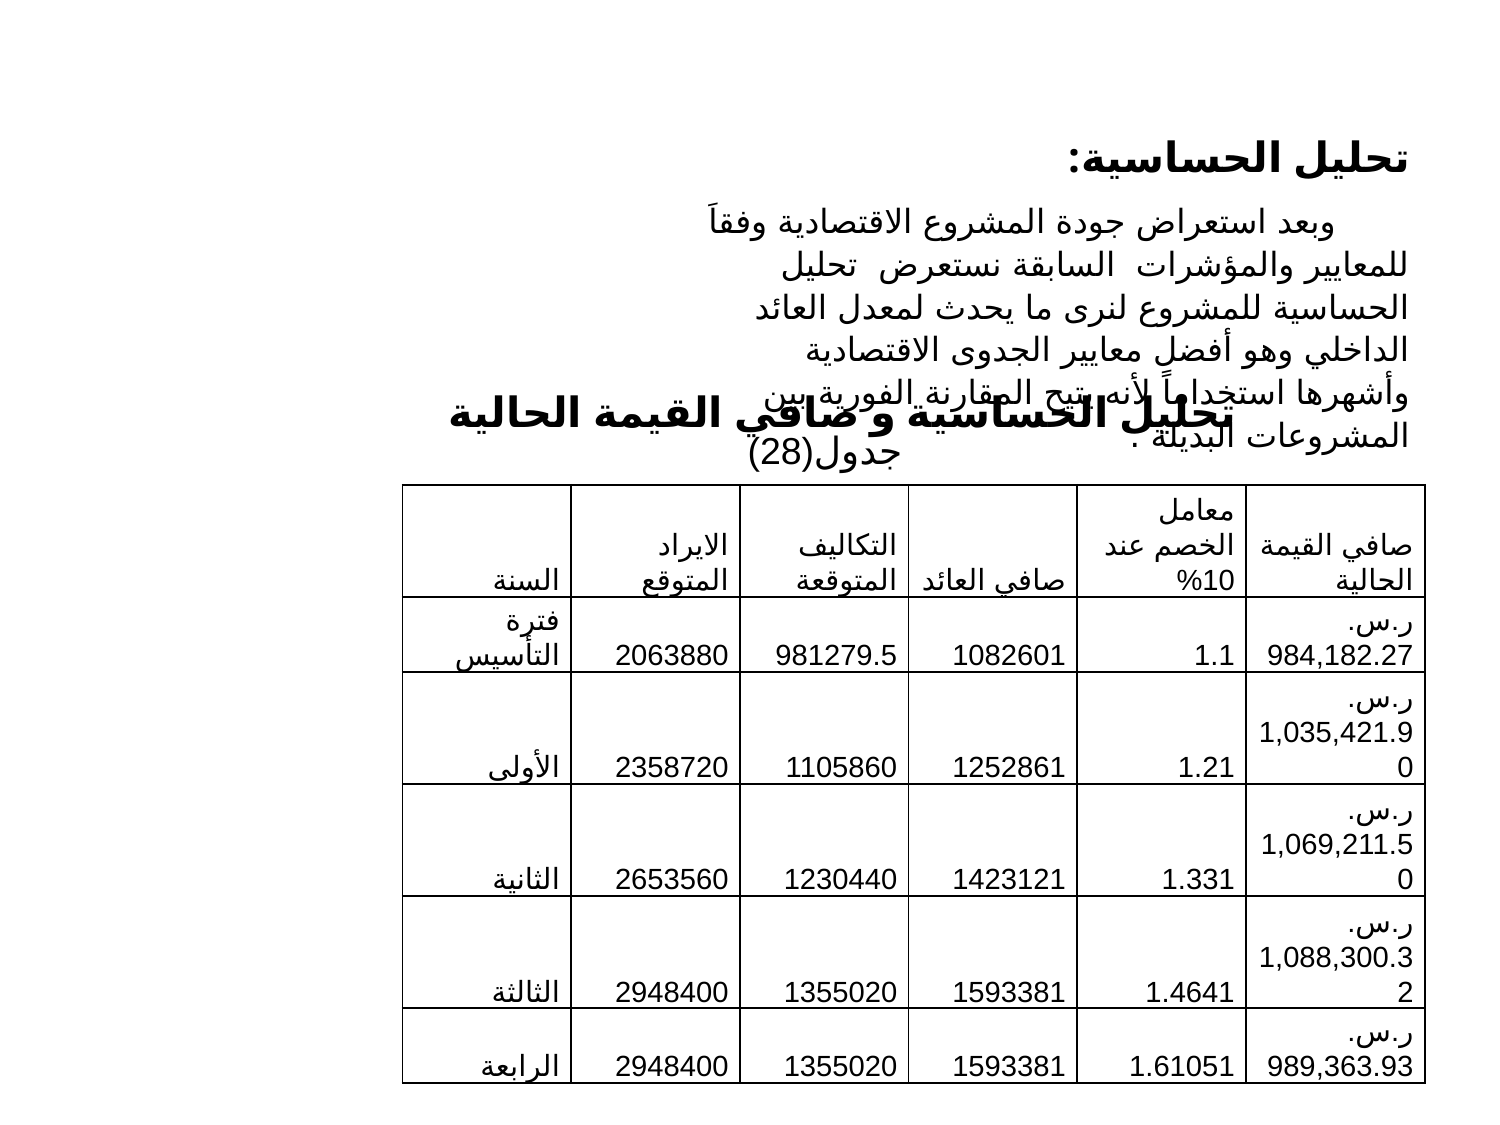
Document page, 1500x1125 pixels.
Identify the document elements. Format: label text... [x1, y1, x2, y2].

text_box تحليل الحساسية و صافي القيمة الحالية [433, 374, 1252, 444]
table_cell 1593381 [909, 1009, 1076, 1082]
table_cell 2948400 [572, 1009, 739, 1082]
table_cell الأولى [403, 673, 570, 783]
table_header السنة [403, 486, 570, 596]
table_cell الرابعة [403, 1009, 570, 1082]
table_cell الثالثة [403, 897, 570, 1007]
table_header صافي القيمة الحالية [1247, 486, 1424, 596]
table_cell 1.21 [1078, 673, 1245, 783]
table_cell فترة التأسيس [403, 598, 570, 671]
text_box جدول(28) [732, 420, 918, 480]
text_box تحليل الحساسية: وبعد استعراض جودة المشروع الاقتصادية وفقاَ للمعايير والمؤشرات السابقة نستعرض تحليل الحساسية للمشروع لنرى ما يحدث لمعدل العائد الداخلي وهو أفضل معايير الجدوى الاقتصادية وأشهرها استخداماً لأنه يتيح المقارنة الفورية بين المشروعات البديلة . [674, 49, 1425, 462]
table_cell 1.4641 [1078, 897, 1245, 1007]
table_cell ر.س.‏ 984,182.27 [1247, 598, 1424, 671]
table_cell ر.س.‏ 1,088,300.32 [1247, 897, 1424, 1007]
table_cell الثانية [403, 785, 570, 895]
table_cell 1593381 [909, 897, 1076, 1007]
table_cell 1.1 [1078, 598, 1245, 671]
table_cell 2948400 [572, 897, 739, 1007]
table_header التكاليف المتوقعة [741, 486, 908, 596]
table_cell 1.331 [1078, 785, 1245, 895]
table_cell 1082601 [909, 598, 1076, 671]
table_cell 1252861 [909, 673, 1076, 783]
table_cell ر.س.‏ 989,363.93 [1247, 1009, 1424, 1082]
table_header معامل الخصم عند 10% [1078, 486, 1245, 596]
table_cell ر.س.‏ 1,035,421.90 [1247, 673, 1424, 783]
table_cell 1230440 [741, 785, 908, 895]
table_cell 1355020 [741, 1009, 908, 1082]
table_header الايراد المتوقع [572, 486, 739, 596]
table_cell 1.61051 [1078, 1009, 1245, 1082]
table_cell 2063880 [572, 598, 739, 671]
table_cell 2653560 [572, 785, 739, 895]
table_cell 981279.5 [741, 598, 908, 671]
table_header صافي العائد [909, 486, 1076, 596]
table_cell ر.س.‏ 1,069,211.50 [1247, 785, 1424, 895]
table_cell 1105860 [741, 673, 908, 783]
table_cell 1355020 [741, 897, 908, 1007]
table_cell 2358720 [572, 673, 739, 783]
table_cell 1423121 [909, 785, 1076, 895]
